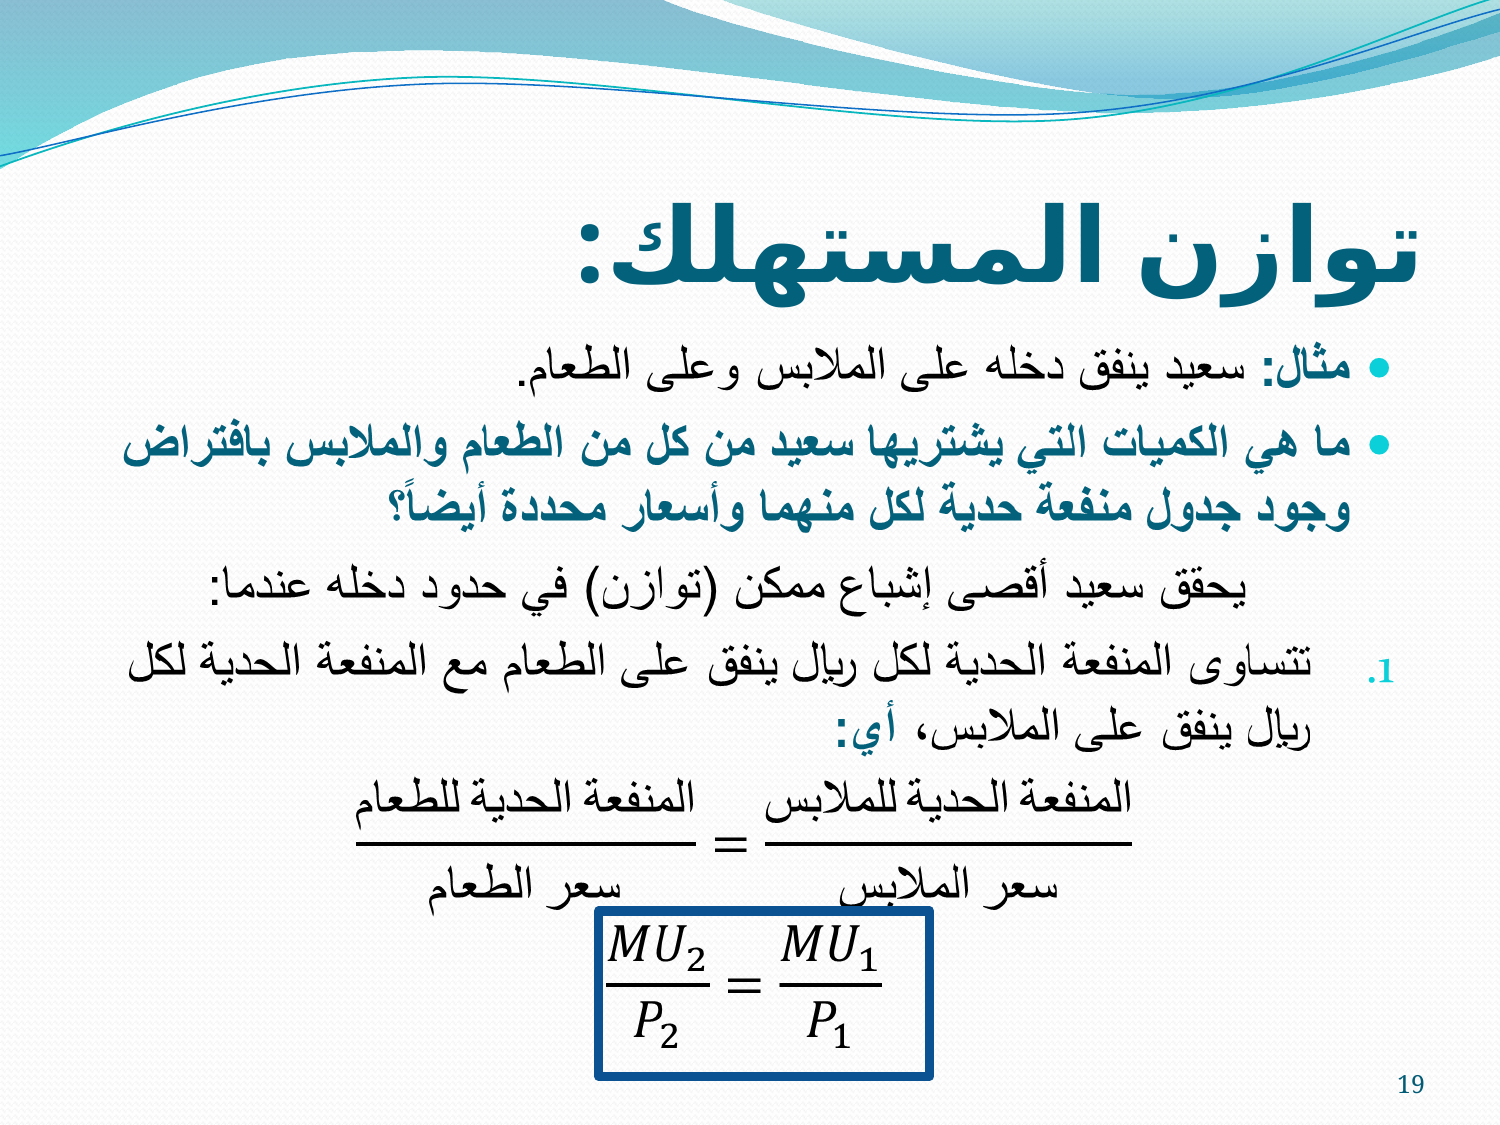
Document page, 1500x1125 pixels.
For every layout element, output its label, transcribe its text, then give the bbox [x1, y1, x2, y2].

text_box [597, 909, 932, 1078]
slide_number 19 [1299, 1042, 1425, 1103]
list [75, 317, 1425, 1071]
title توازن المستهلك: [75, 115, 1425, 303]
